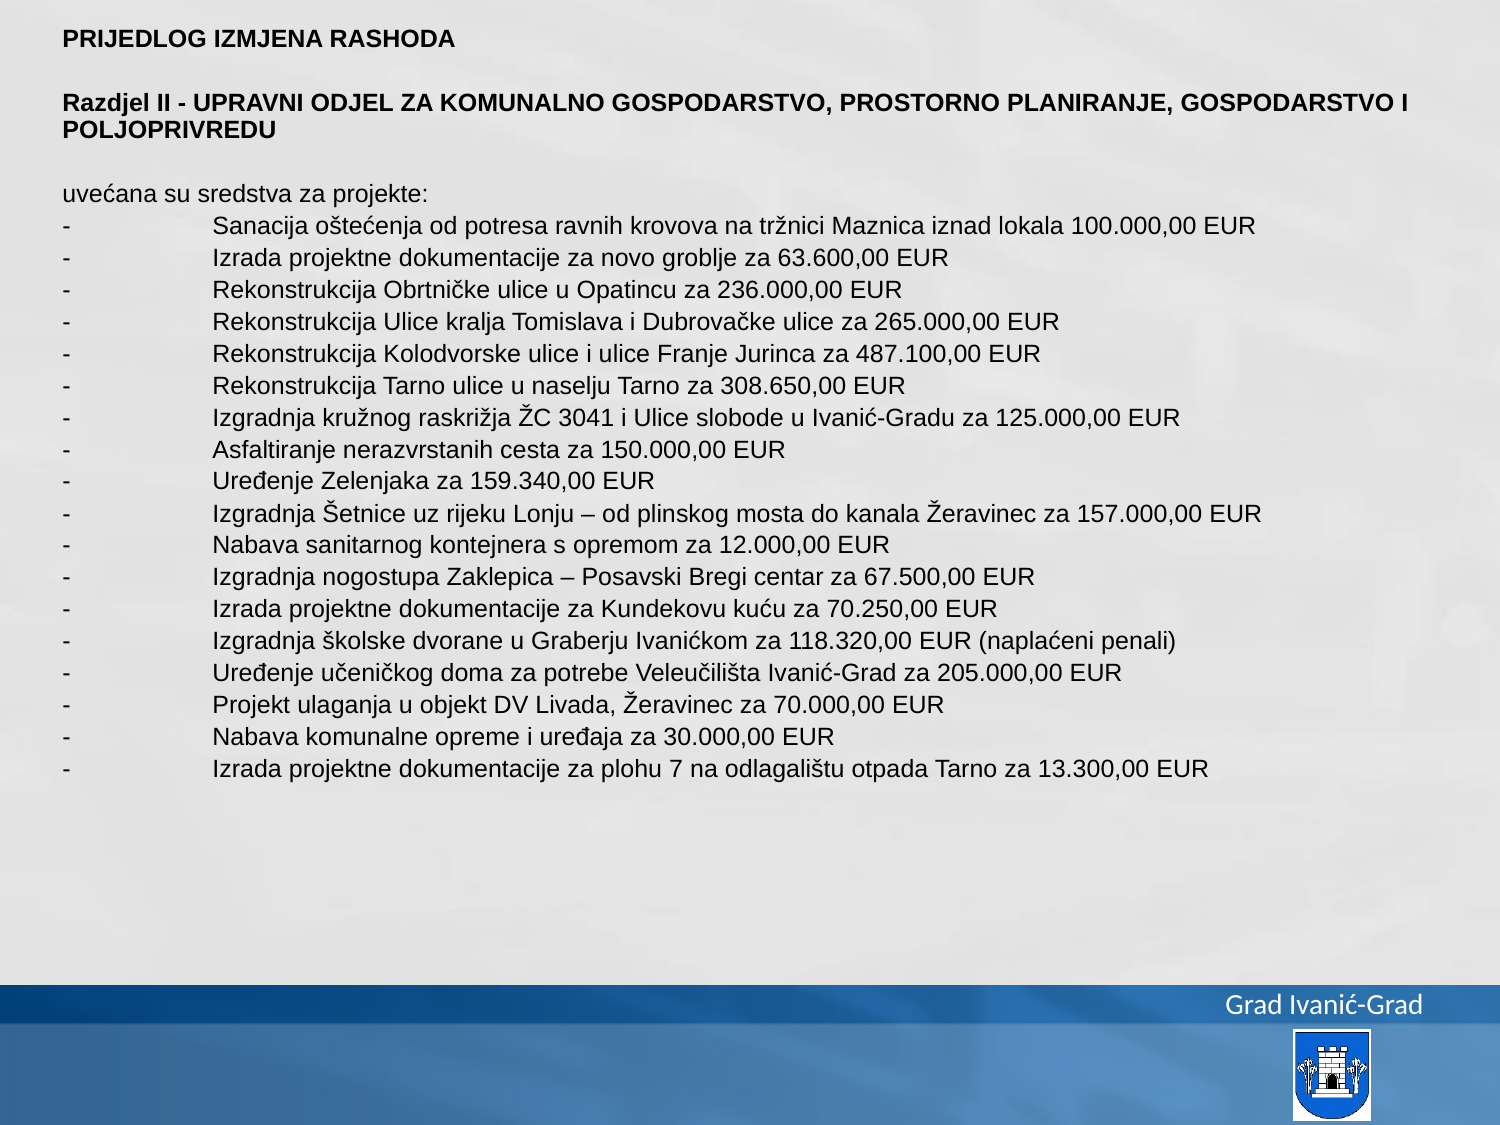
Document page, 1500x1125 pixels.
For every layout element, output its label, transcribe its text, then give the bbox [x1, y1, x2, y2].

list PRIJEDLOG IZMJENA RASHODA Razdjel II - UPRAVNI ODJEL ZA KOMUNALNO GOSPODARSTVO, PROSTORNO PLANIRANJE, GOSPODARSTVO I POLJOPRIVREDU uvećana su sredstva za projekte: - Sanacija oštećenja od potresa ravnih krovova na tržnici Maznica iznad lokala 100.000,00 EUR - Izrada projektne dokumentacije za novo groblje za 63.600,00 EUR - Rekonstrukcija Obrtničke ulice u Opatincu za 236.000,00 EUR - Rekonstrukcija Ulice kralja Tomislava i Dubrovačke ulice za 265.000,00 EUR - Rekonstrukcija Kolodvorske ulice i ulice Franje Jurinca za 487.100,00 EUR - Rekonstrukcija Tarno ulice u naselju Tarno za 308.650,00 EUR - Izgradnja kružnog raskrižja ŽC 3041 i Ulice slobode u Ivanić-Gradu za 125.000,00 EUR - Asfaltiranje nerazvrstanih cesta za 150.000,00 EUR - Uređenje Zelenjaka za 159.340,00 EUR - Izgradnja Šetnice uz rijeku Lonju – od plinskog mosta do kanala Žeravinec za 157.000,00 EUR - Nabava sanitarnog kontejnera s opremom za 12.000,00 EUR - Izgradnja nogostupa Zaklepica – Posavski Bregi centar za 67.500,00 EUR - Izrada projektne dokumentacije za Kundekovu kuću za 70.250,00 EUR - Izgradnja školske dvorane u Graberju Ivanićkom za 118.320,00 EUR (naplaćeni penali) - Uređenje učeničkog doma za potrebe Veleučilišta Ivanić-Grad za 205.000,00 EUR - Projekt ulaganja u objekt DV Livada, Žeravinec za 70.000,00 EUR - Nabava komunalne opreme i uređaja za 30.000,00 EUR - Izrada projektne dokumentacije za plohu 7 na odlagalištu otpada Tarno za 13.300,00 EUR [62, 26, 1438, 846]
text_box Grad Ivanić-Grad [1210, 977, 1500, 1028]
picture [0, 0, 1500, 1125]
